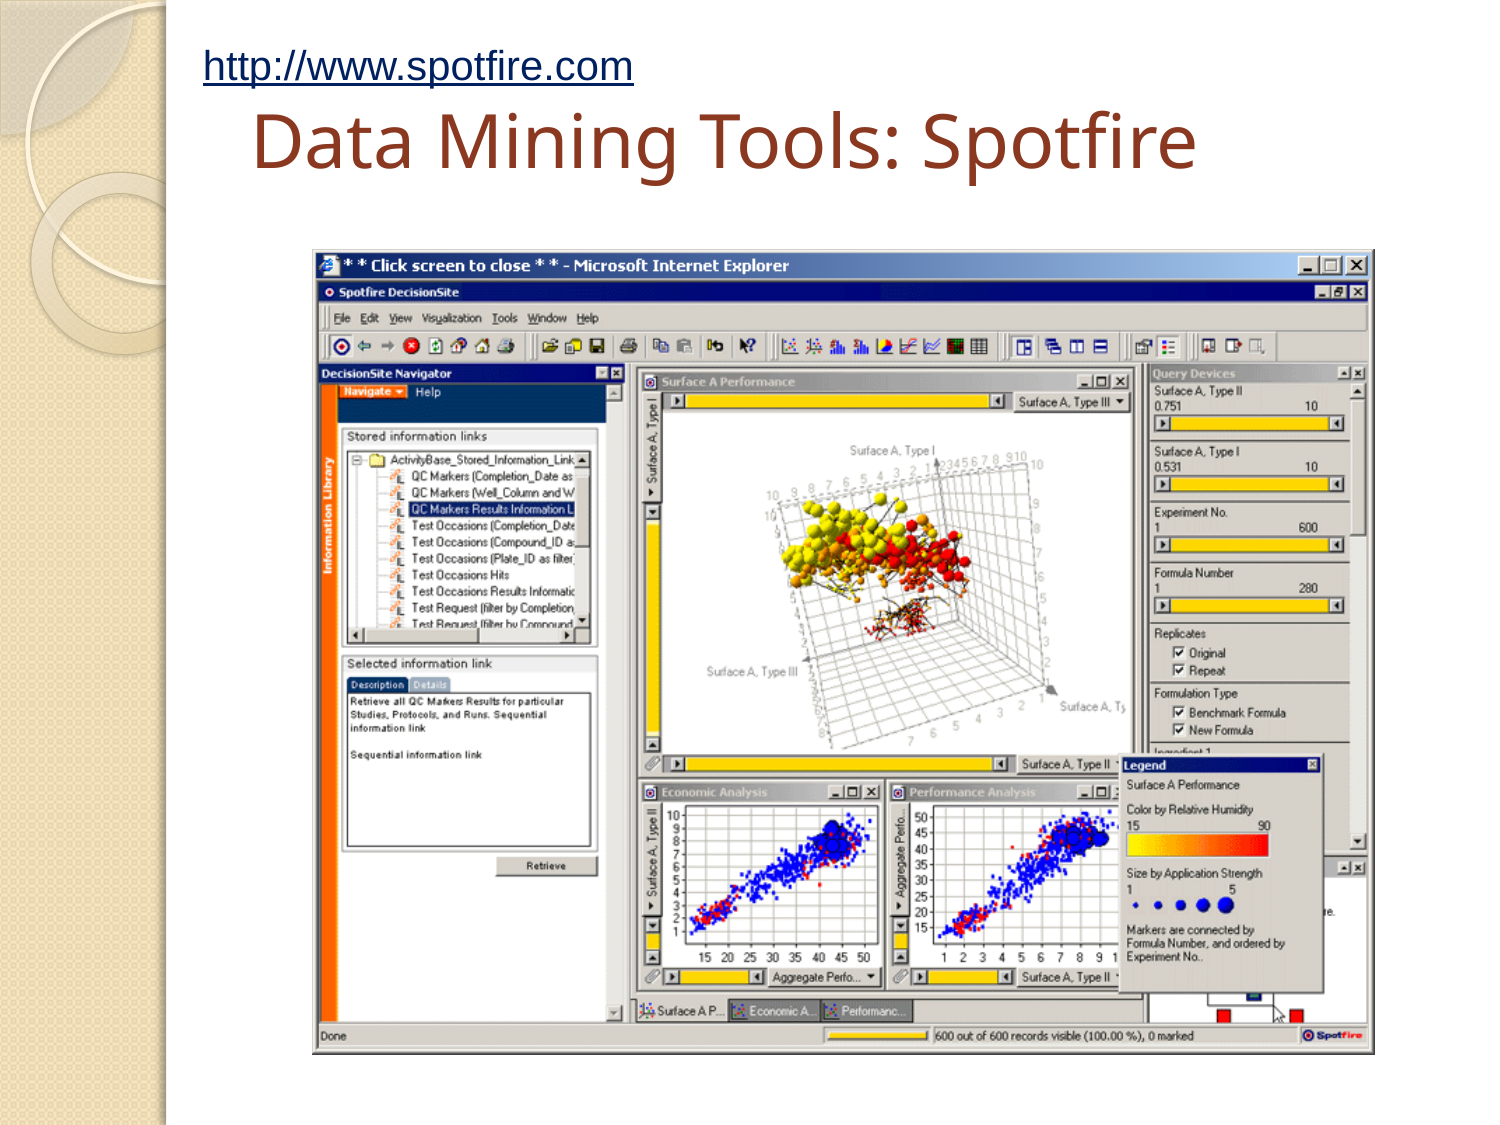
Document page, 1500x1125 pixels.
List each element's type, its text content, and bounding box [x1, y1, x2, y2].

text_box http://www.spotfire.com [188, 31, 650, 97]
picture [312, 249, 1376, 1055]
title Data Mining Tools: Spotfire [235, 45, 1466, 233]
